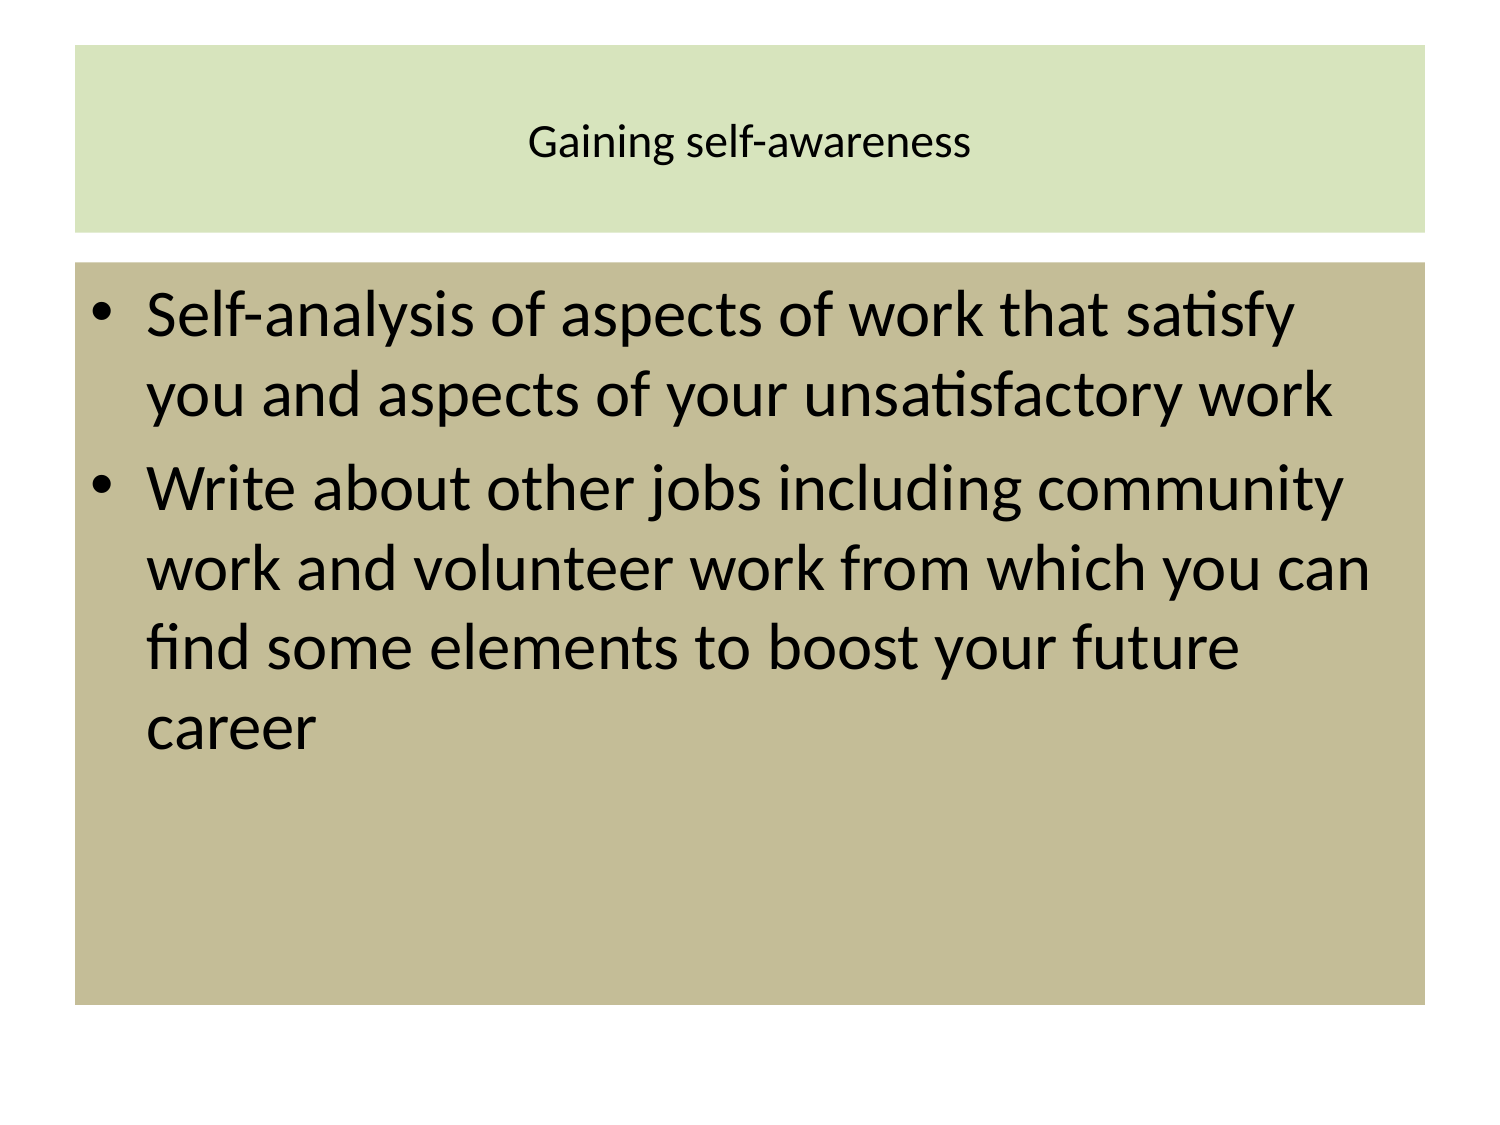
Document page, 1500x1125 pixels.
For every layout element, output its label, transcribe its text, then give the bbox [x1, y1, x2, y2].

title Gaining self-awareness [75, 45, 1425, 233]
list Self-analysis of aspects of work that satisfy you and aspects of your unsatisfactory work Write about other jobs including community work and volunteer work from which you can find some elements to boost your future career [75, 262, 1425, 1005]
